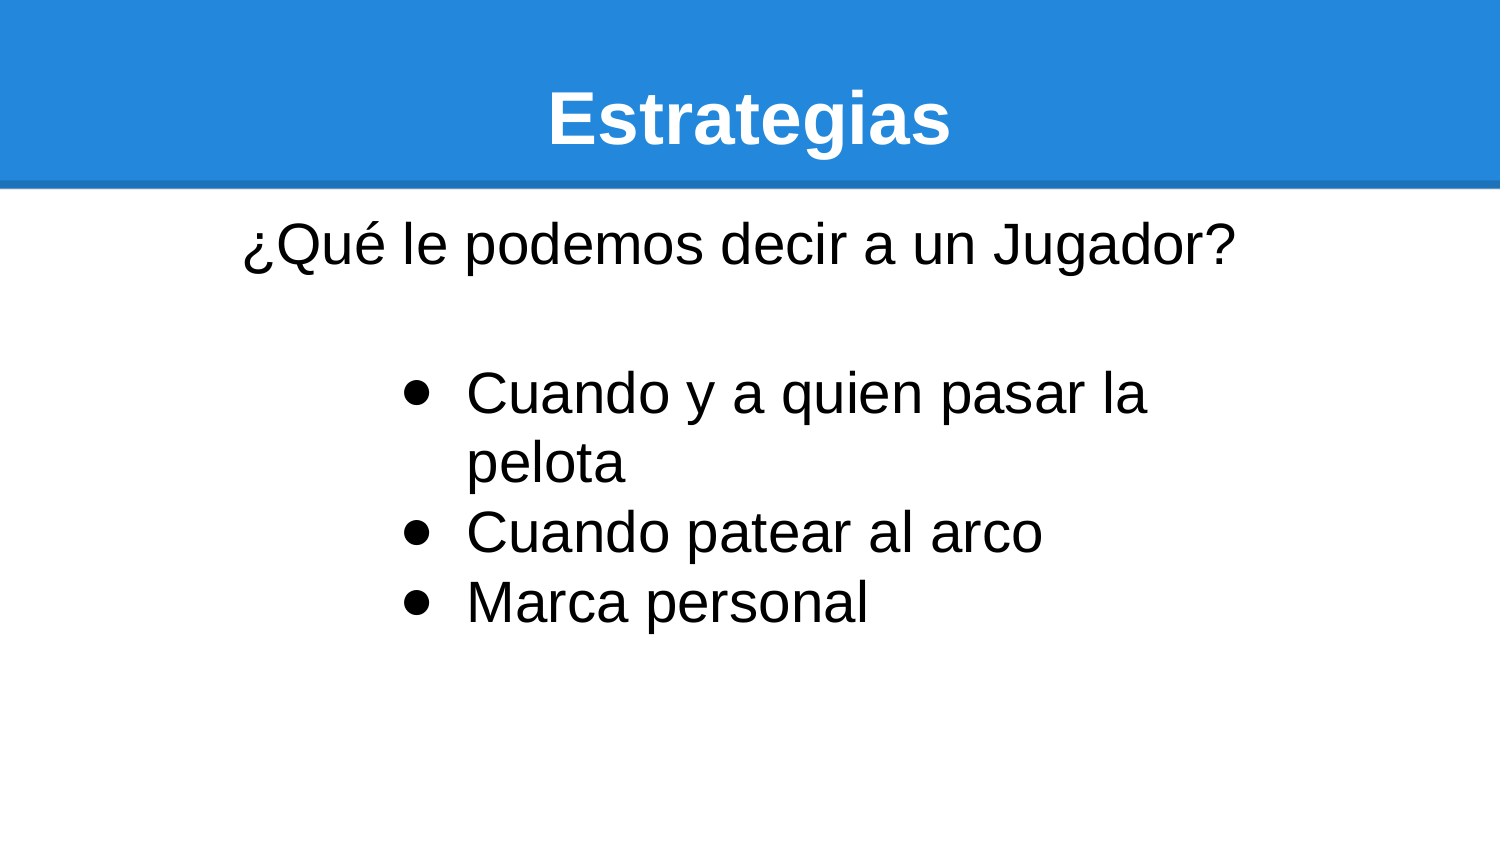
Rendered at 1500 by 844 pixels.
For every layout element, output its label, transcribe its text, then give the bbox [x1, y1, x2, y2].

list ¿Qué le podemos decir a un Jugador? [226, 191, 1274, 364]
title Estrategias [75, 33, 1425, 175]
text_box Cuando y a quien pasar la pelota Cuando patear al arco Marca personal [376, 339, 1173, 787]
